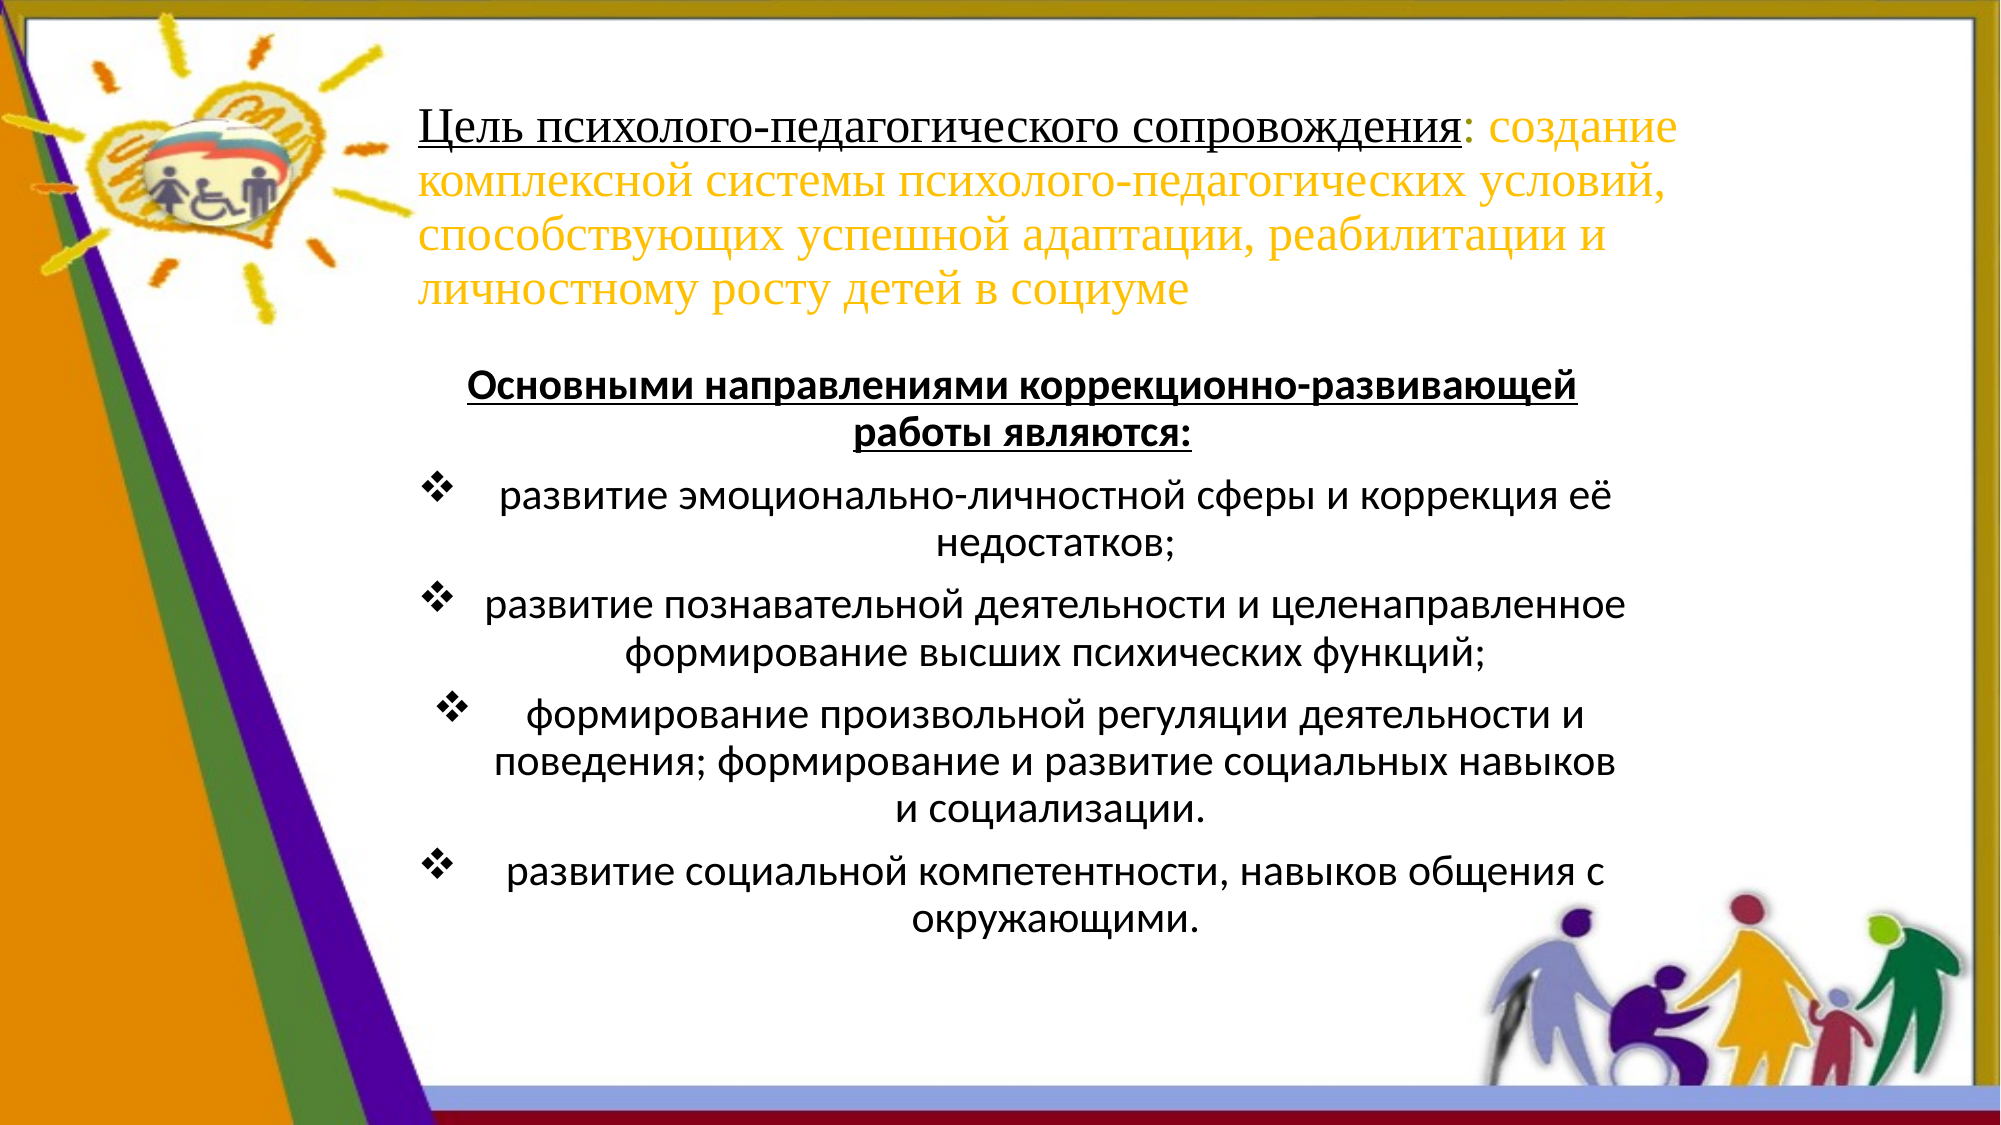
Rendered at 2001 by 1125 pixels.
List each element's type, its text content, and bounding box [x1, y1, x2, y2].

title Цель психолого-педагогического сопровождения: создание комплексной системы психолого-педагогических условий, способствующих успешной адаптации, реабилитации и личностному росту детей в социуме [402, 0, 1700, 323]
subtitle Основными направлениями коррекционно-развивающей работы являются: развитие эмоционально-личностной сферы и коррекция её недостатков; развитие познавательной деятельности и целенаправленное формирование высших психических функций; формирование произвольной регуляции деятельности и поведения; формирование и развитие социальных навыков и социализации. развитие социальной компетентности, навыков общения с окружающими. [402, 354, 1643, 968]
picture [0, 0, 2001, 1125]
